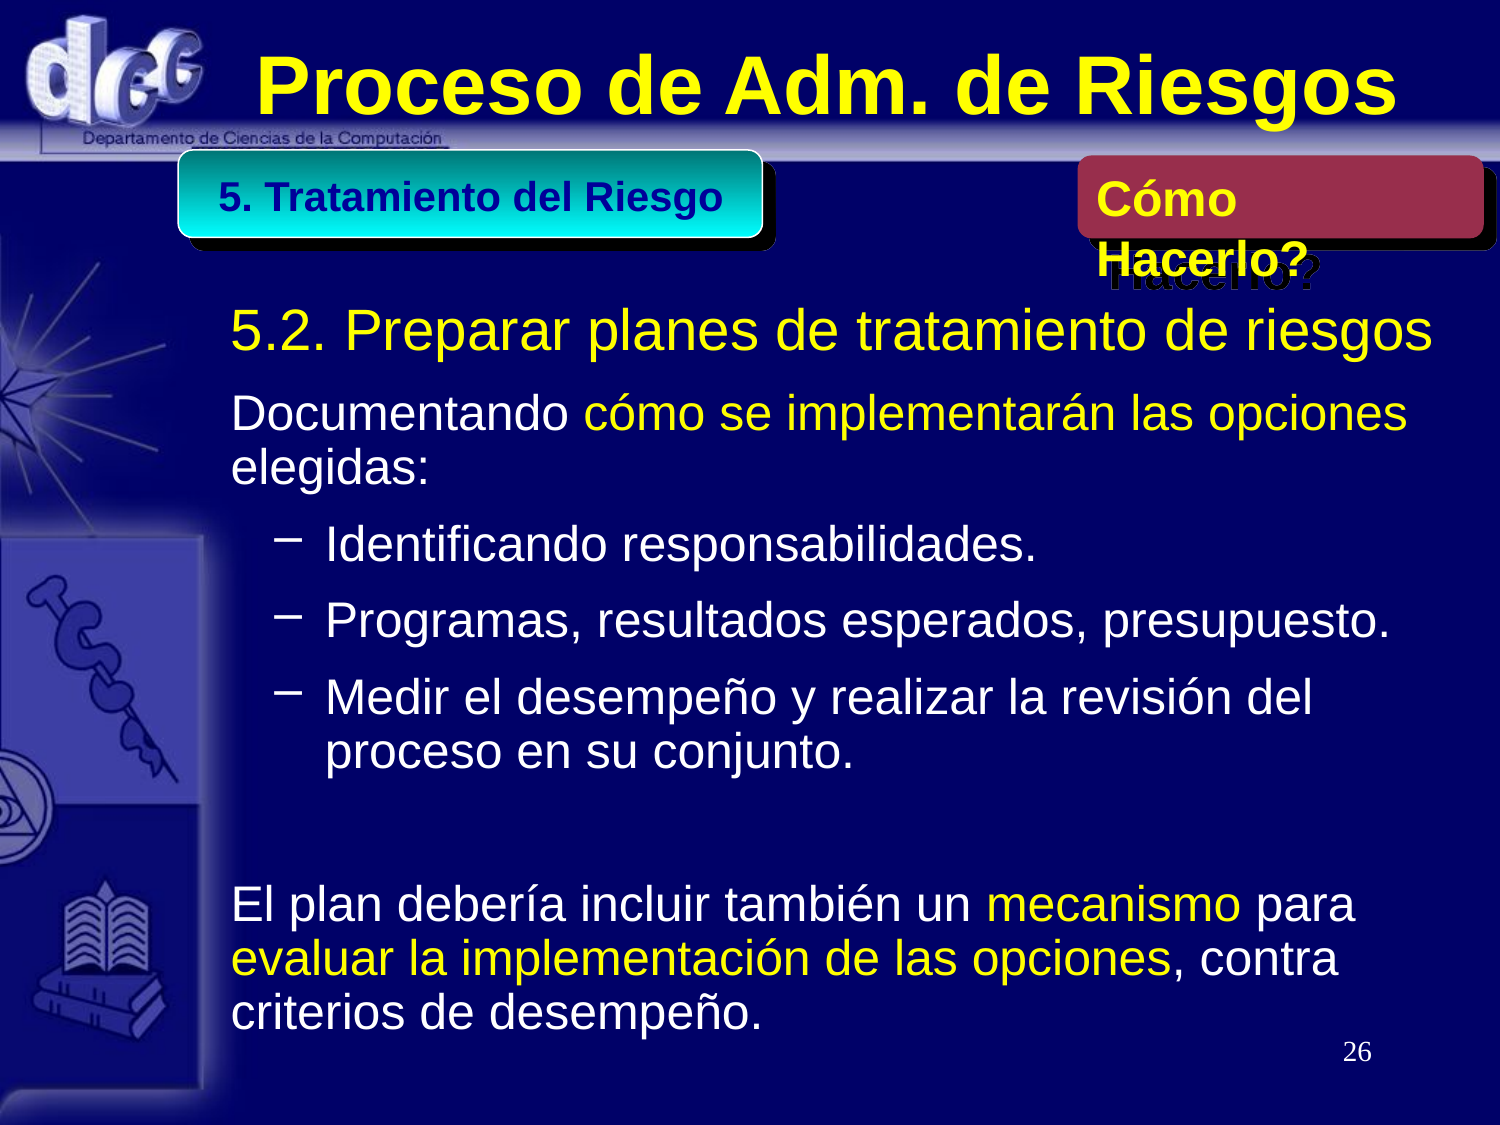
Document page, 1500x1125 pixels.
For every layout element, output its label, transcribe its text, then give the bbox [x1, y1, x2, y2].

text_box Cómo Hacerlo? [1077, 155, 1484, 239]
picture [0, 0, 1500, 1125]
list 5.2. Preparar planes de tratamiento de riesgos Documentando cómo se implementarán las opciones elegidas: Identificando responsabilidades. Programas, resultados esperados, presupuesto. Medir el desempeño y realizar la revisión del proceso en su conjunto. El plan debería incluir también un mecanismo para evaluar la implementación de las opciones, contra criterios de desempeño. [215, 292, 1500, 1125]
title Proceso de Adm. de Riesgos [189, 0, 1466, 163]
text_box [178, 149, 763, 238]
text_box 5. Tratamiento del Riesgo [203, 161, 739, 227]
